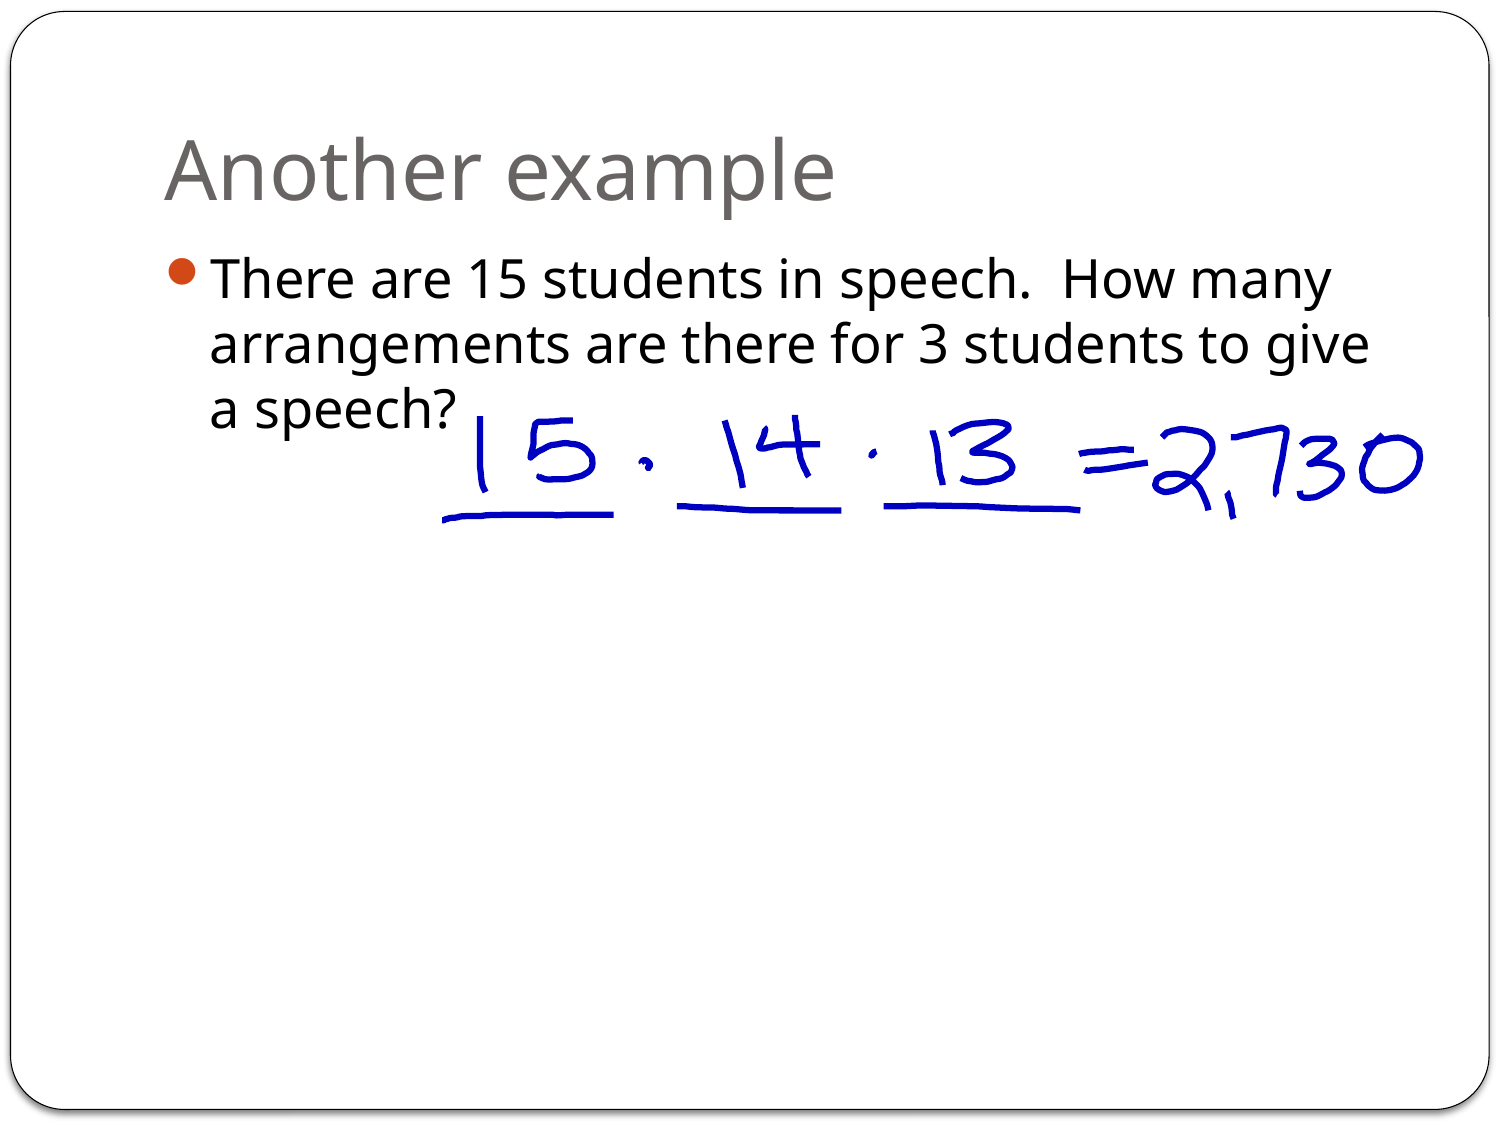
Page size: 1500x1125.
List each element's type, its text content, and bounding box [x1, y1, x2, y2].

list There are 15 students in speech. How many arrangements are there for 3 students to give a speech? [150, 237, 1425, 988]
text_box [801, 438, 821, 446]
text_box [529, 419, 594, 481]
text_box [723, 420, 744, 489]
text_box [479, 416, 487, 493]
text_box [640, 459, 652, 469]
text_box [1361, 433, 1421, 492]
text_box [870, 450, 877, 457]
text_box [1078, 448, 1134, 455]
text_box [883, 504, 1081, 512]
text_box [1230, 426, 1288, 496]
text_box [1154, 428, 1214, 511]
text_box [1299, 437, 1343, 499]
text_box [758, 426, 797, 450]
text_box [676, 505, 842, 512]
text_box [1084, 461, 1148, 472]
text_box [932, 430, 944, 486]
text_box [794, 414, 810, 478]
title Another example [150, 45, 1425, 233]
text_box [949, 421, 1014, 483]
text_box [1226, 491, 1235, 520]
text_box [442, 513, 614, 521]
